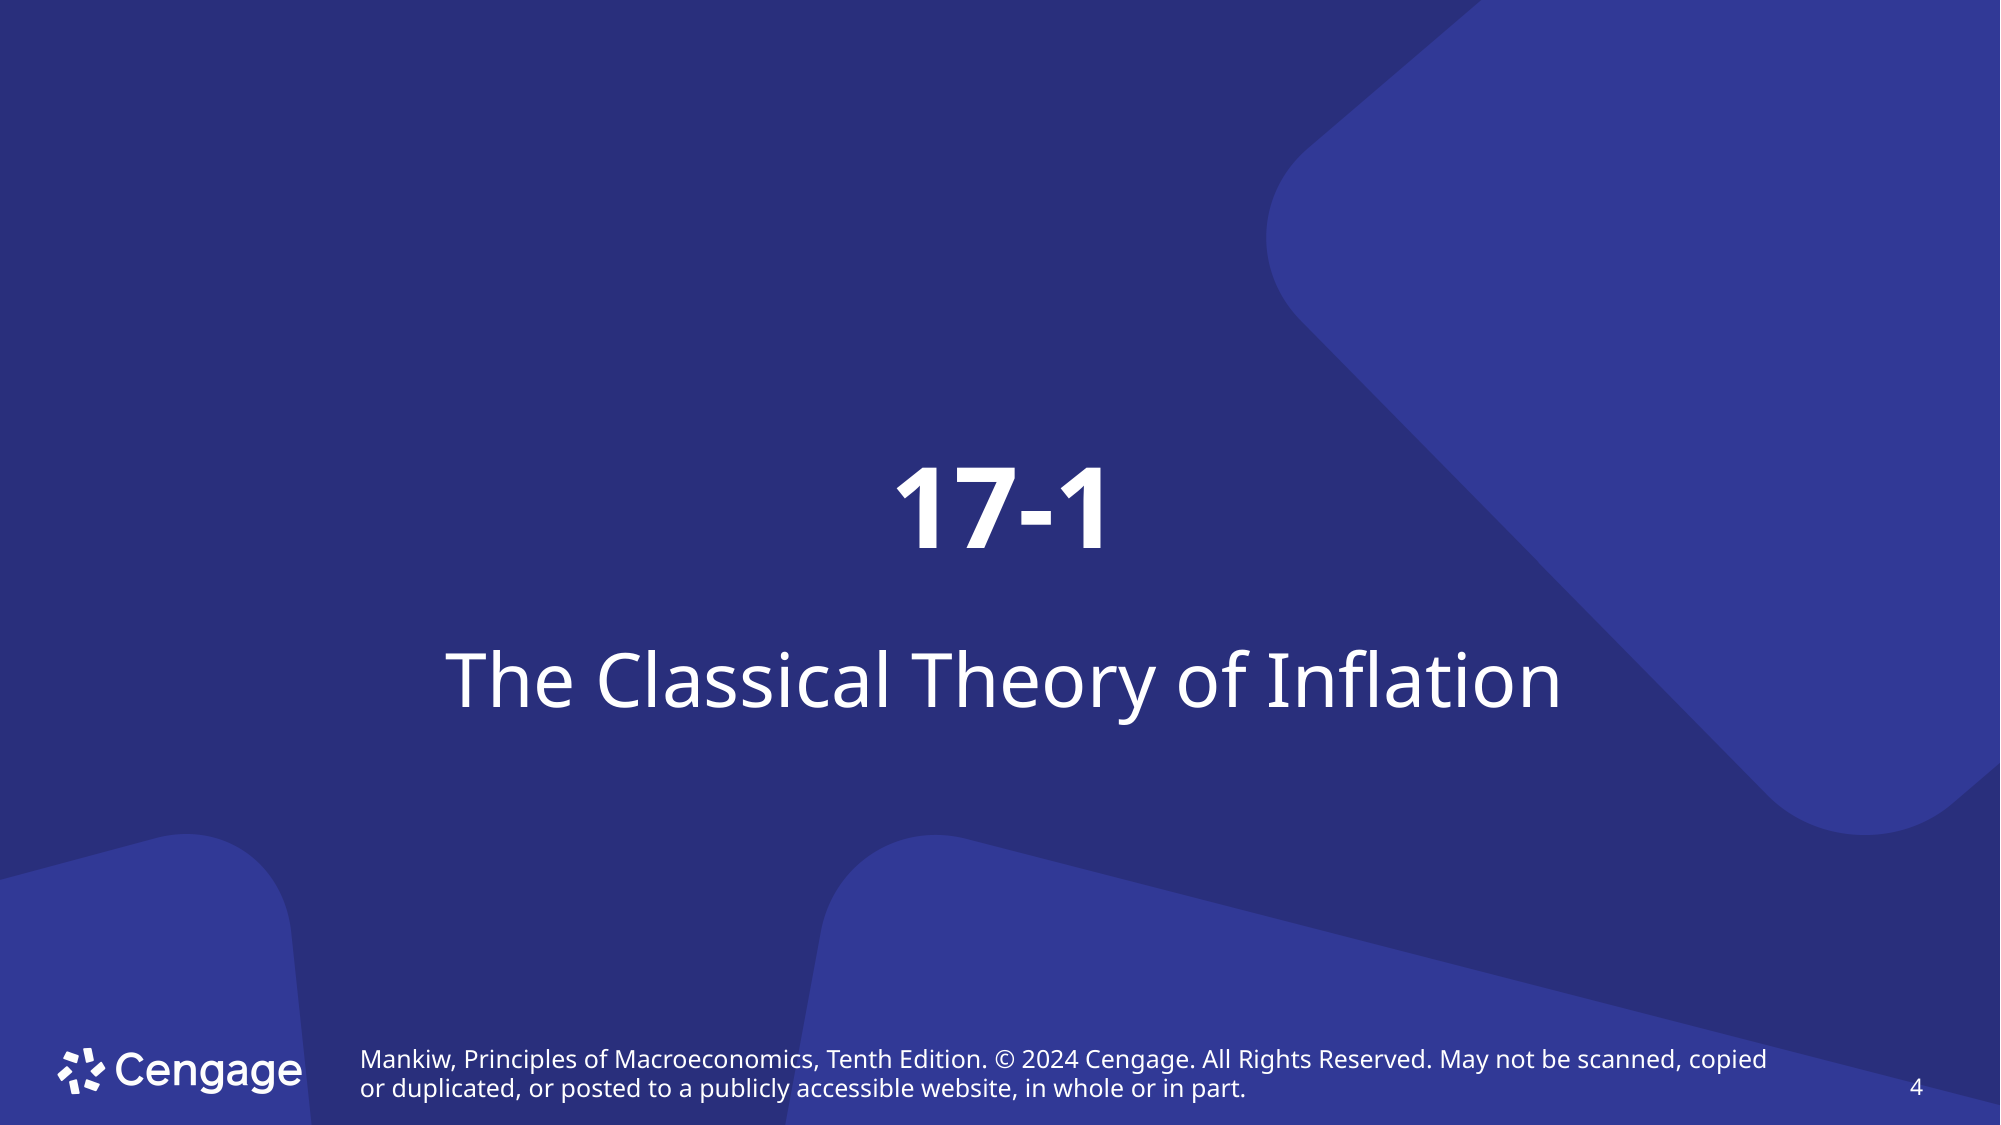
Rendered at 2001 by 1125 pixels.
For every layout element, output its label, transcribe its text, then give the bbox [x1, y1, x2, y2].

picture [0, 0, 2000, 1125]
title 17-1 [150, 189, 1860, 581]
subtitle The Classical Theory of Inflation [150, 624, 1860, 859]
